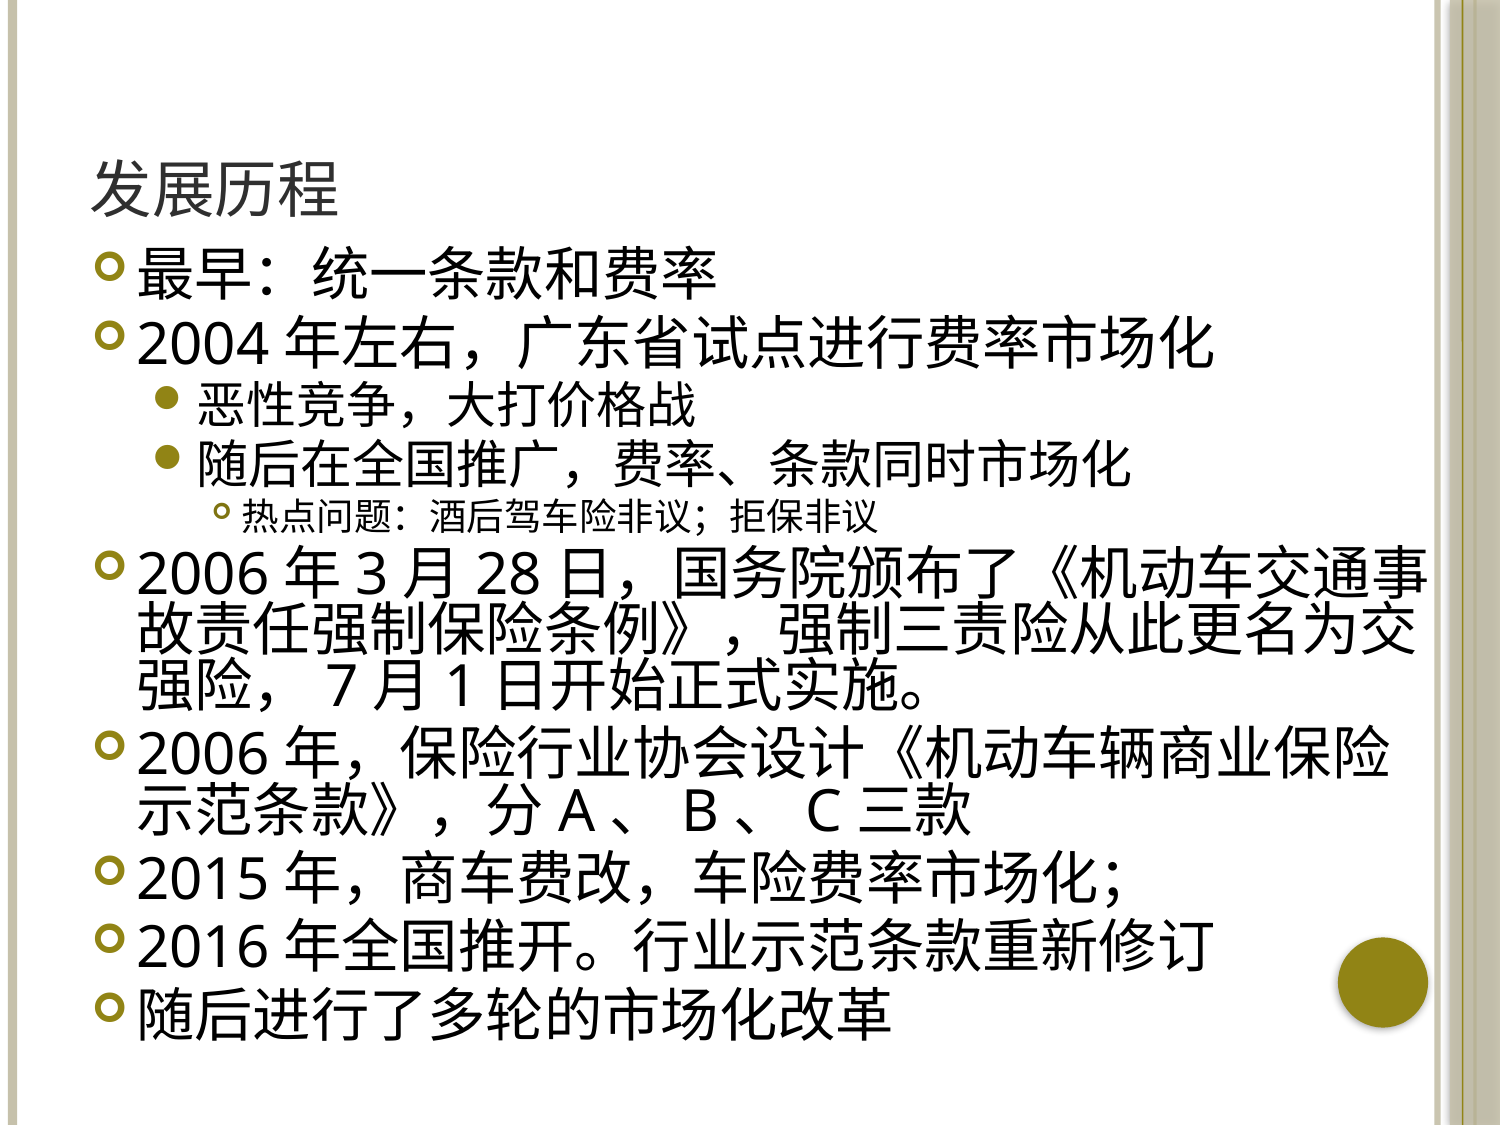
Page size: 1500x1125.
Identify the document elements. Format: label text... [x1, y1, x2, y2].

list 最早：统一条款和费率 2004年左右，广东省试点进行费率市场化 恶性竞争，大打价格战 随后在全国推广，费率、条款同时市场化 热点问题：酒后驾车险非议；拒保非议 2006年3月28日，国务院颁布了《机动车交通事故责任强制保险条例》，强制三责险从此更名为交强险，7月1日开始正式实施。 2006年，保险行业协会设计《机动车辆商业保险示范条款》，分A、B、C三款 2015年，商车费改，车险费率市场化； 2016年全国推开。行业示范条款重新修订 随后进行了多轮的市场化改革 [76, 243, 1448, 1036]
title 发展历程 [75, 45, 1300, 233]
